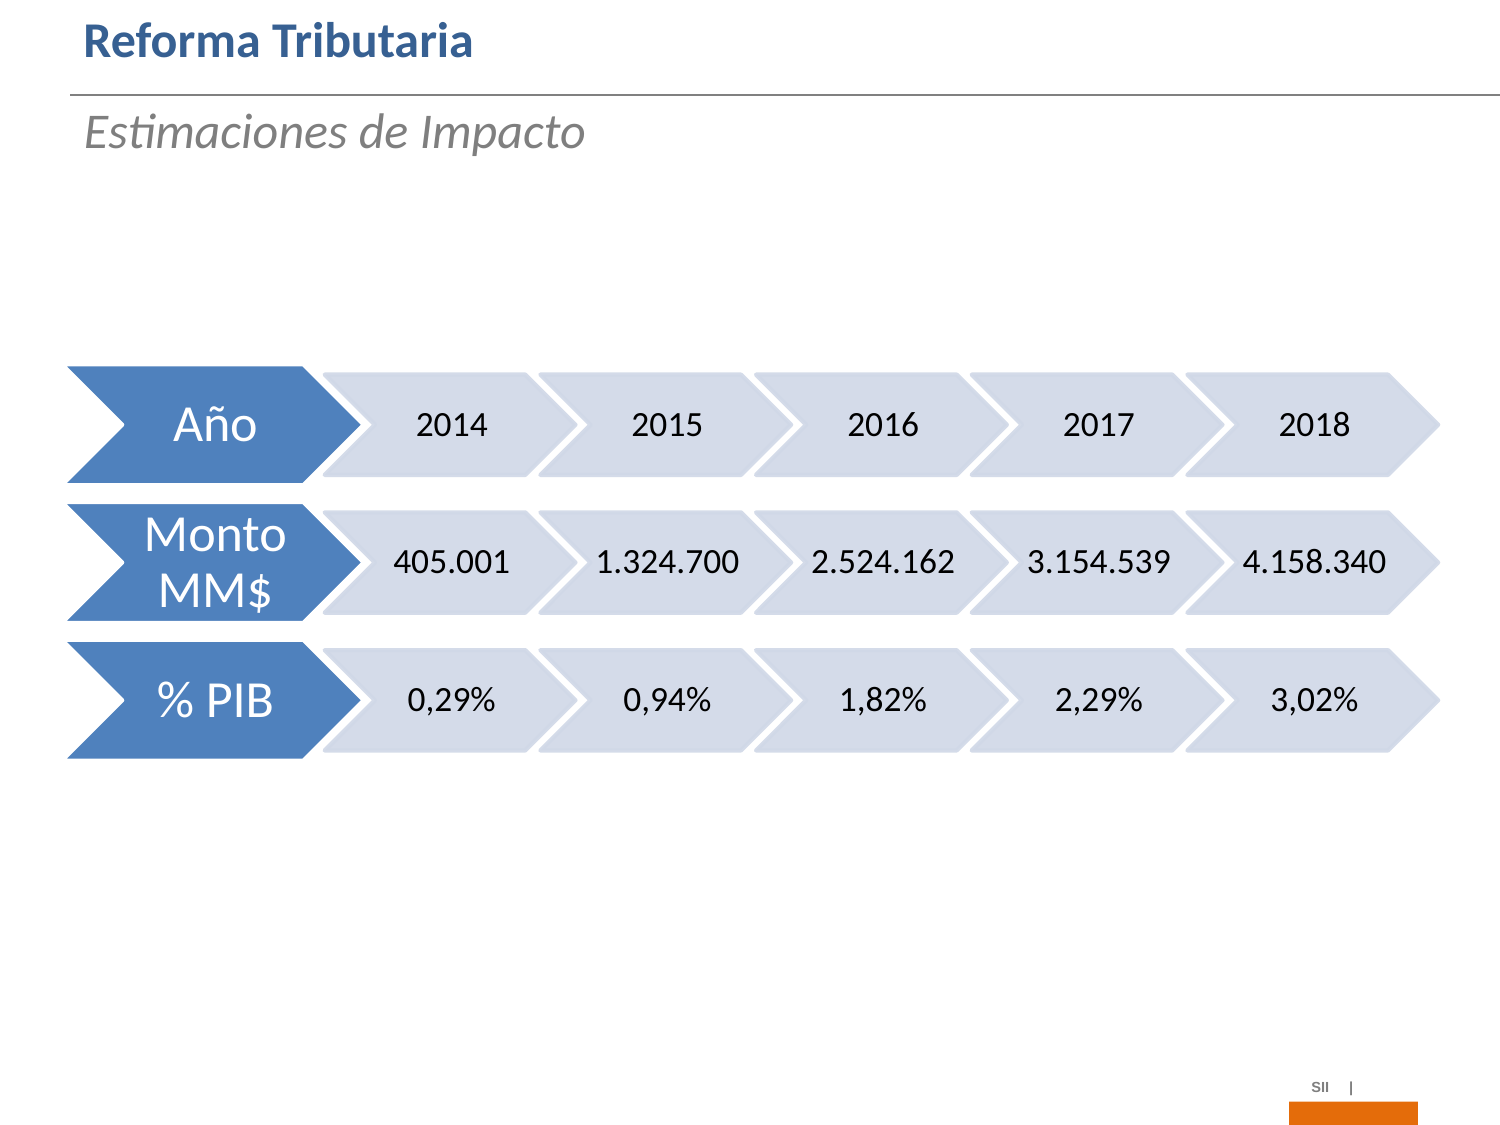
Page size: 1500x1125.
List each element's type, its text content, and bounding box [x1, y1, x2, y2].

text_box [61, 154, 1439, 971]
text_box Estimaciones de Impacto [69, 99, 613, 153]
text_box Reforma Tributaria [68, 0, 489, 76]
text_box [1287, 1099, 1420, 1125]
text_box Estimaciones de Impacto [69, 91, 613, 97]
text_box SII | [1257, 1070, 1376, 1103]
